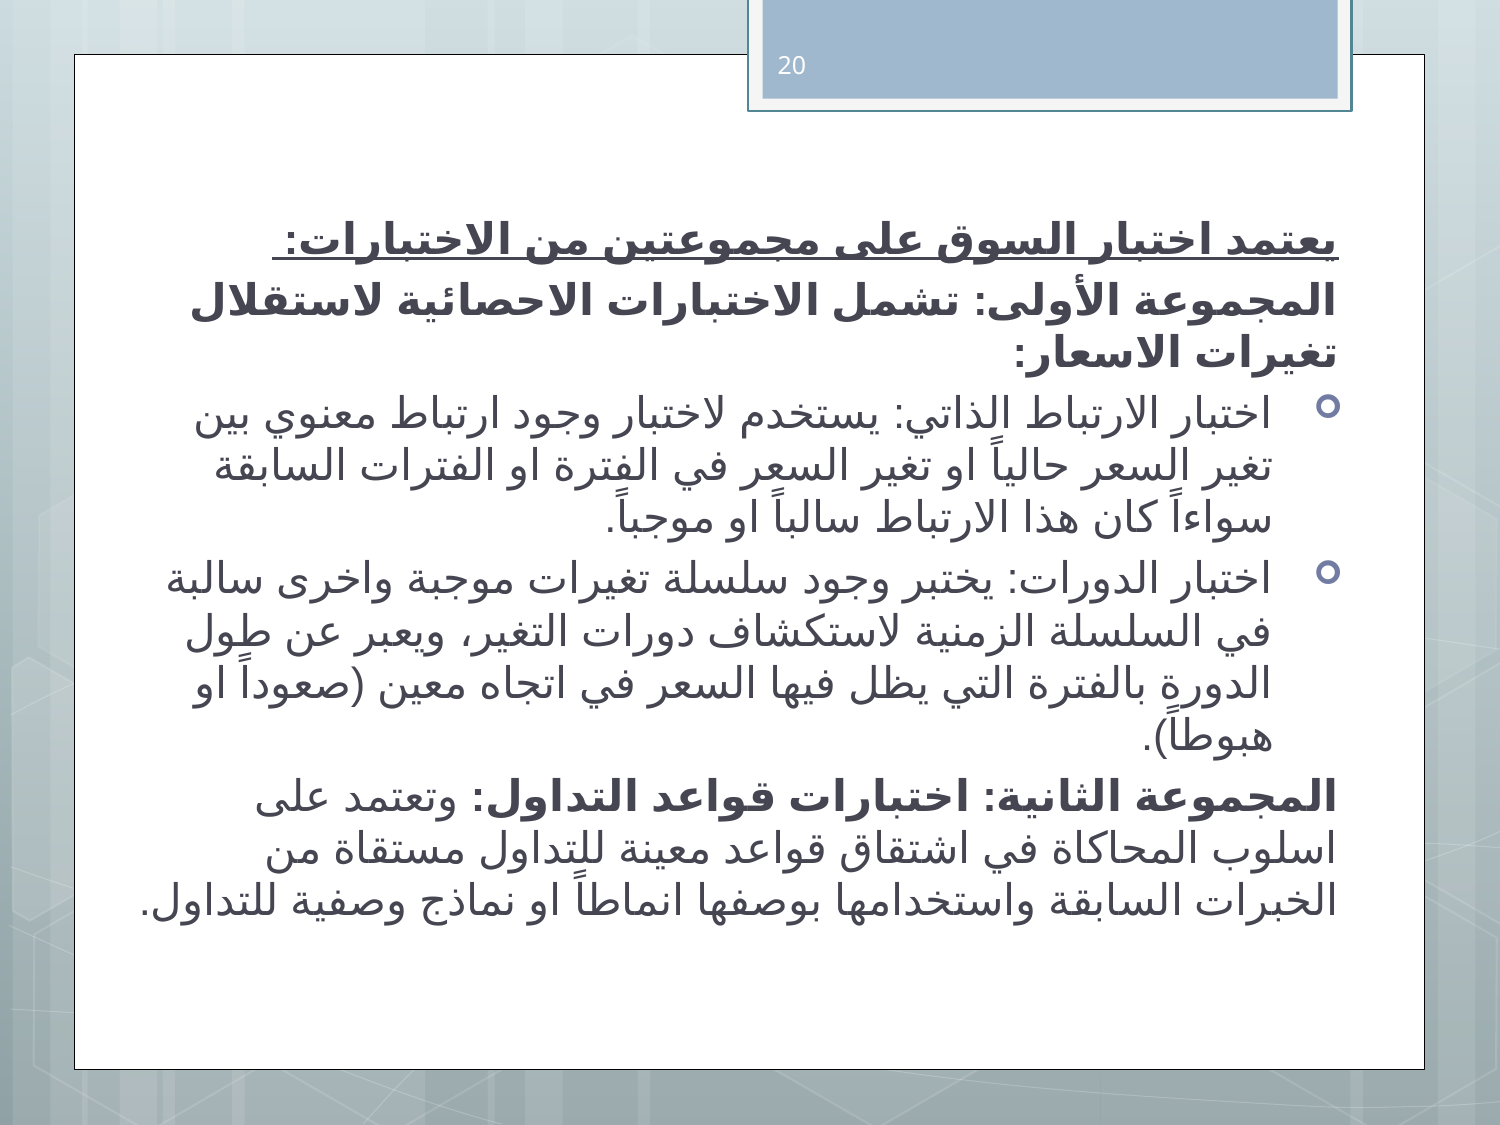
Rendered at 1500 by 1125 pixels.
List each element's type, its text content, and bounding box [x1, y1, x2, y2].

slide_number 20 [762, 36, 982, 97]
list يعتمد اختبار السوق على مجموعتين من الاختبارات: المجموعة الأولى: تشمل الاختبارات الاحصائية لاستقلال تغيرات الاسعار: اختبار الارتباط الذاتي: يستخدم لاختبار وجود ارتباط معنوي بين تغير السعر حالياً او تغير السعر في الفترة او الفترات السابقة سواءاً كان هذا الارتباط سالباً او موجباً. اختبار الدورات: يختبر وجود سلسلة تغيرات موجبة واخرى سالبة في السلسلة الزمنية لاستكشاف دورات التغير، ويعبر عن طول الدورة بالفترة التي يظل فيها السعر في اتجاه معين (صعوداً او هبوطاً). المجموعة الثانية: اختبارات قواعد التداول: وتعتمد على اسلوب المحاكاة في اشتقاق قواعد معينة للتداول مستقاة من الخبرات السابقة واستخدامها بوصفها انماطاً او نماذج وصفية للتداول. [112, 172, 1365, 957]
